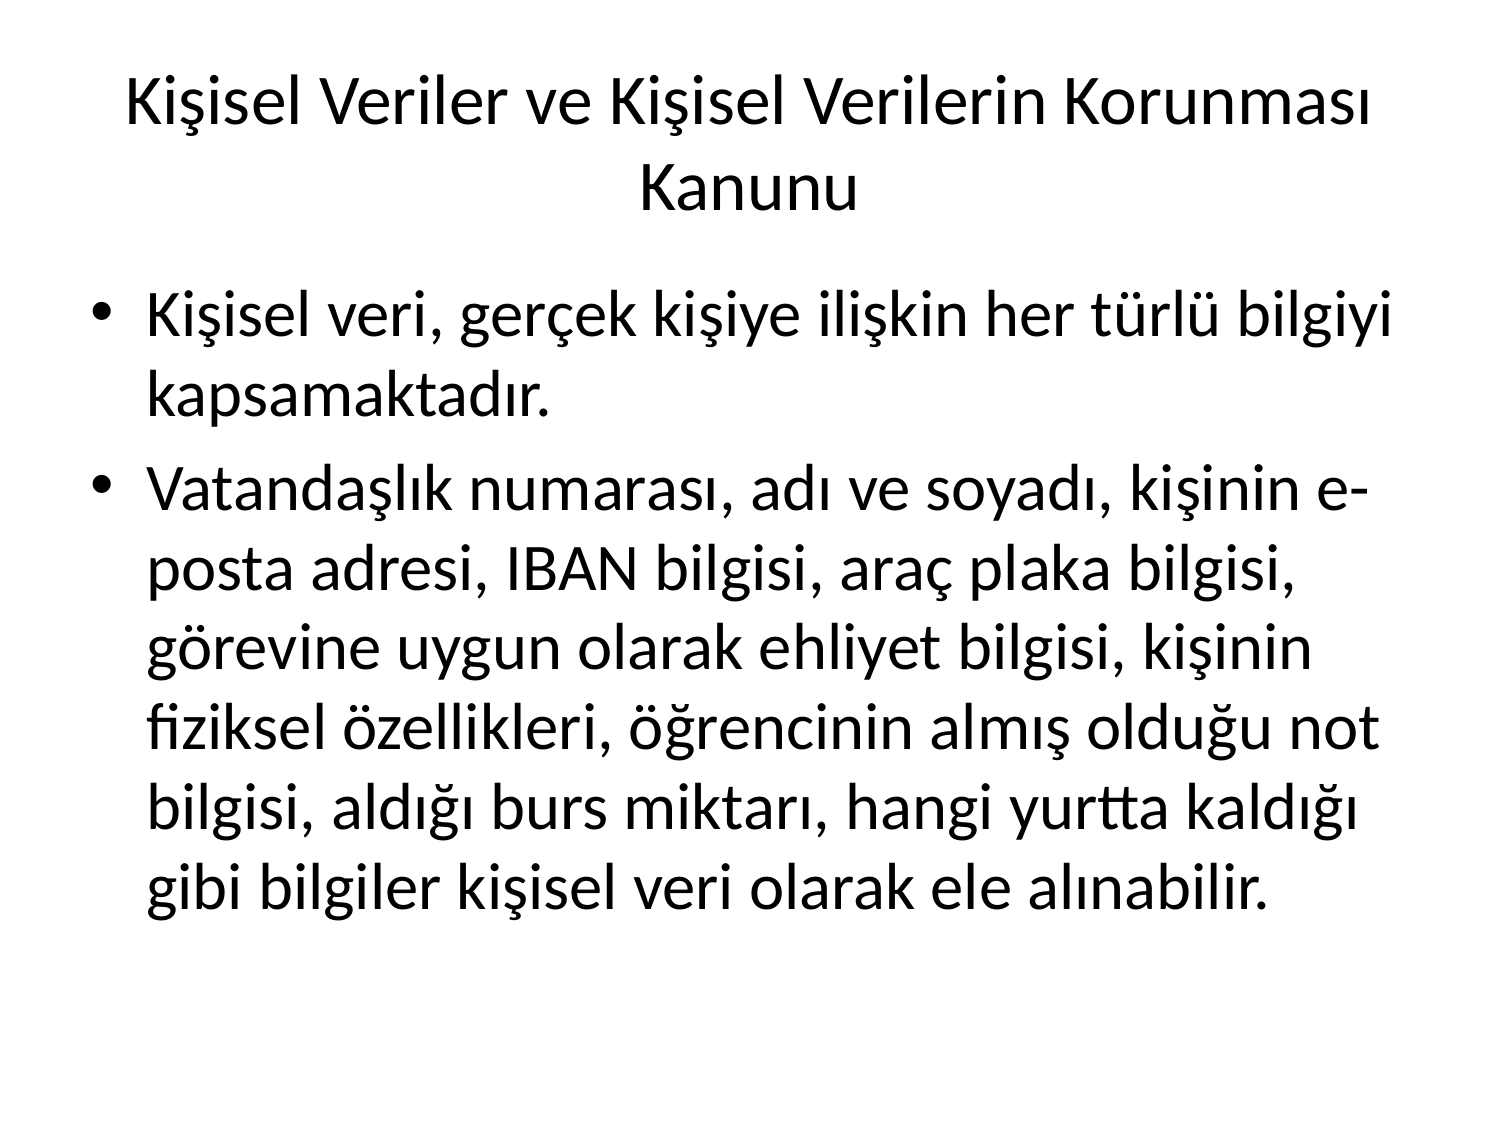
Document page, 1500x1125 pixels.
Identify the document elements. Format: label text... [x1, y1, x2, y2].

title Kişisel Veriler ve Kişisel Verilerin Korunması Kanunu [75, 45, 1425, 233]
list Kişisel veri, gerçek kişiye ilişkin her türlü bilgiyi kapsamaktadır. Vatandaşlık numarası, adı ve soyadı, kişinin e-posta adresi, IBAN bilgisi, araç plaka bilgisi, görevine uygun olarak ehliyet bilgisi, kişinin fiziksel özellikleri, öğrencinin almış olduğu not bilgisi, aldığı burs miktarı, hangi yurtta kaldığı gibi bilgiler kişisel veri olarak ele alınabilir. [75, 262, 1425, 1005]
